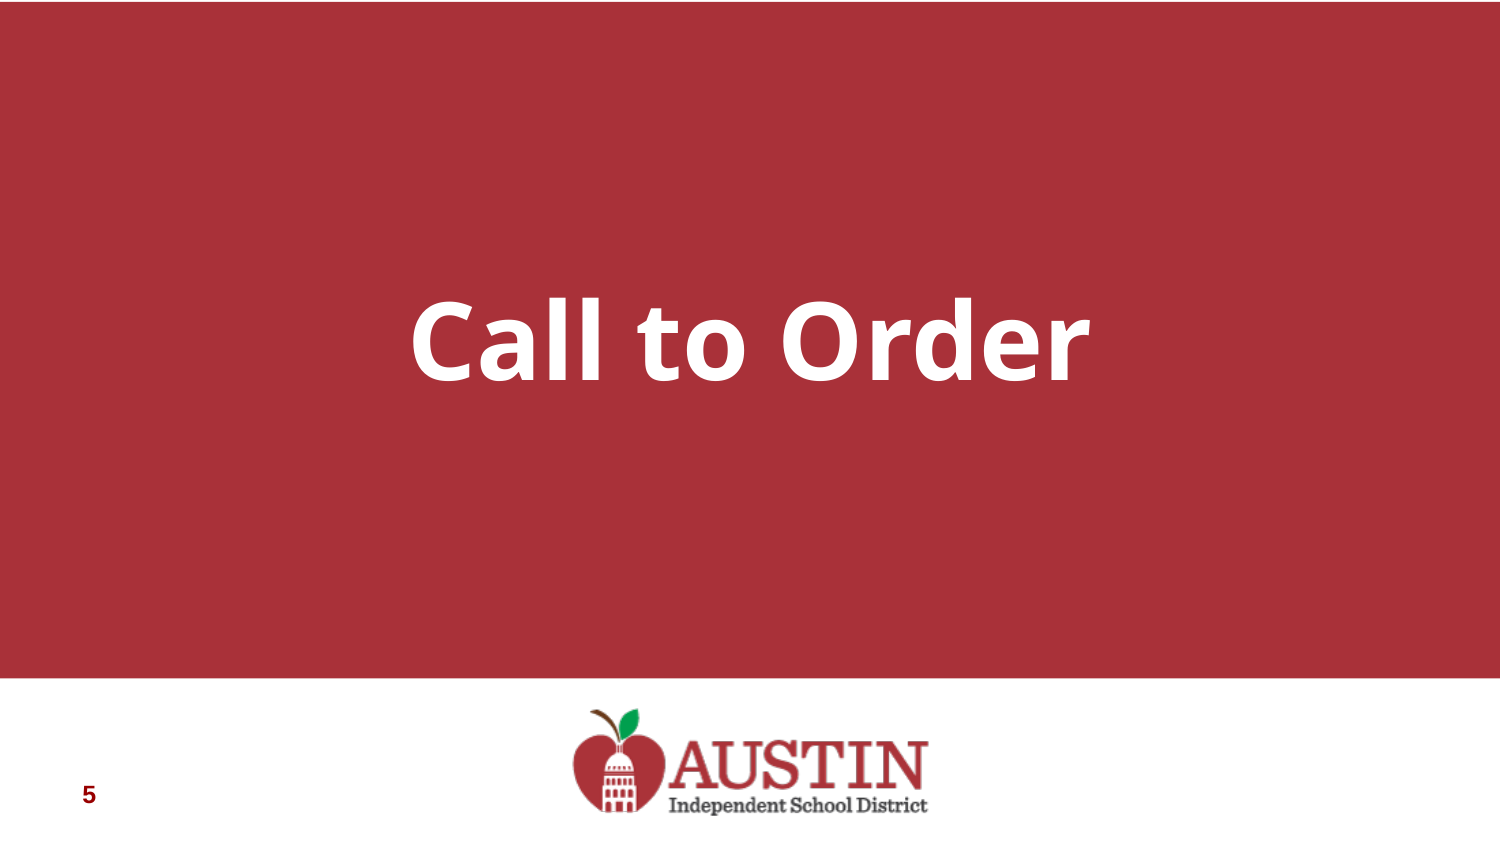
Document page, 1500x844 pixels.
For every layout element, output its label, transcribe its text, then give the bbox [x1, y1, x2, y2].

text_box [0, 1, 1500, 679]
title Call to Order [51, 29, 1449, 644]
picture [565, 692, 934, 831]
slide_number 5 [21, 761, 112, 827]
